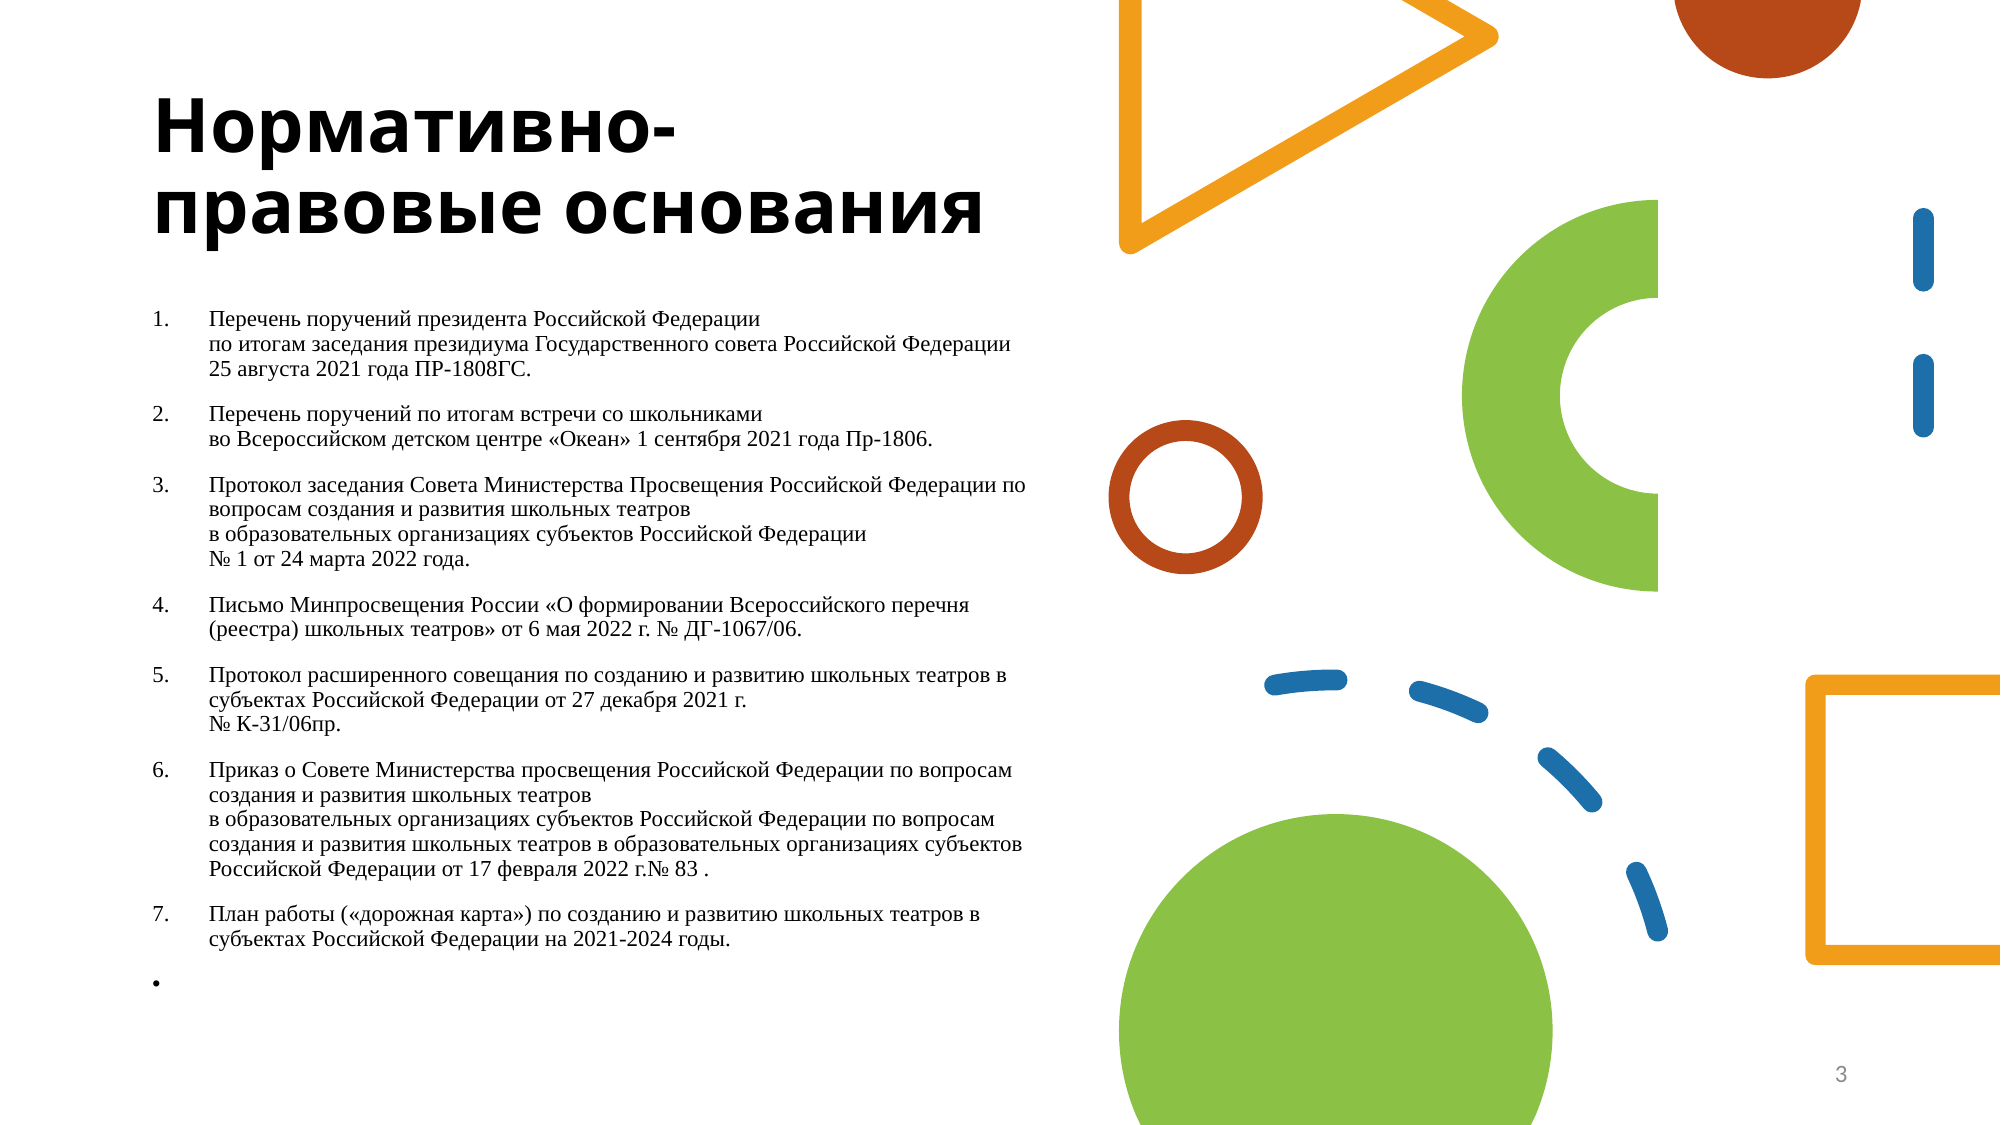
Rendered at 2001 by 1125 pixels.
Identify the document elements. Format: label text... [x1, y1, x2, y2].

text_box [1274, 679, 1664, 977]
slide_number 3 [1604, 1042, 1863, 1103]
list Перечень поручений президента Российской Федерации по итогам заседания президиума Государственного совета Российской Федерации 25 августа 2021 года ПР-1808ГС. Перечень поручений по итогам встречи со школьниками во Всероссийском детском центре «Океан» 1 сентября 2021 года Пр-1806. Протокол заседания Совета Министерства Просвещения Российской Федерации по вопросам создания и развития школьных театров в образовательных организациях субъектов Российской Федерации № 1 от 24 марта 2022 года. Письмо Минпросвещения России «О формировании Всероссийского перечня (реестра) школьных театров» от 6 мая 2022 г. № ДГ-1067/06. Протокол расширенного совещания по созданию и развитию школьных театров в субъектах Российской Федерации от 27 декабря 2021 г. № К-31/06пр. Приказ о Совете Министерства просвещения Российской Федерации по вопросам создания и развития школьных театров в образовательных организациях субъектов Российской Федерации по вопросам создания и развития школьных театров в образовательных организациях субъектов Российской Федерации от 17 февраля 2022 г.№ 83 . План работы («дорожная карта») по созданию и развитию школьных театров в субъектах Российской Федерации на 2021-2024 годы. [137, 299, 1050, 1014]
title Нормативно-правовые основания [137, 59, 1050, 278]
text_box [1117, 429, 1254, 565]
text_box [1460, 198, 1659, 593]
text_box [1117, 813, 1554, 1125]
text_box [0, 0, 2000, 1125]
text_box [1673, 0, 1862, 80]
text_box [1118, 0, 1499, 255]
text_box [1805, 674, 2000, 966]
